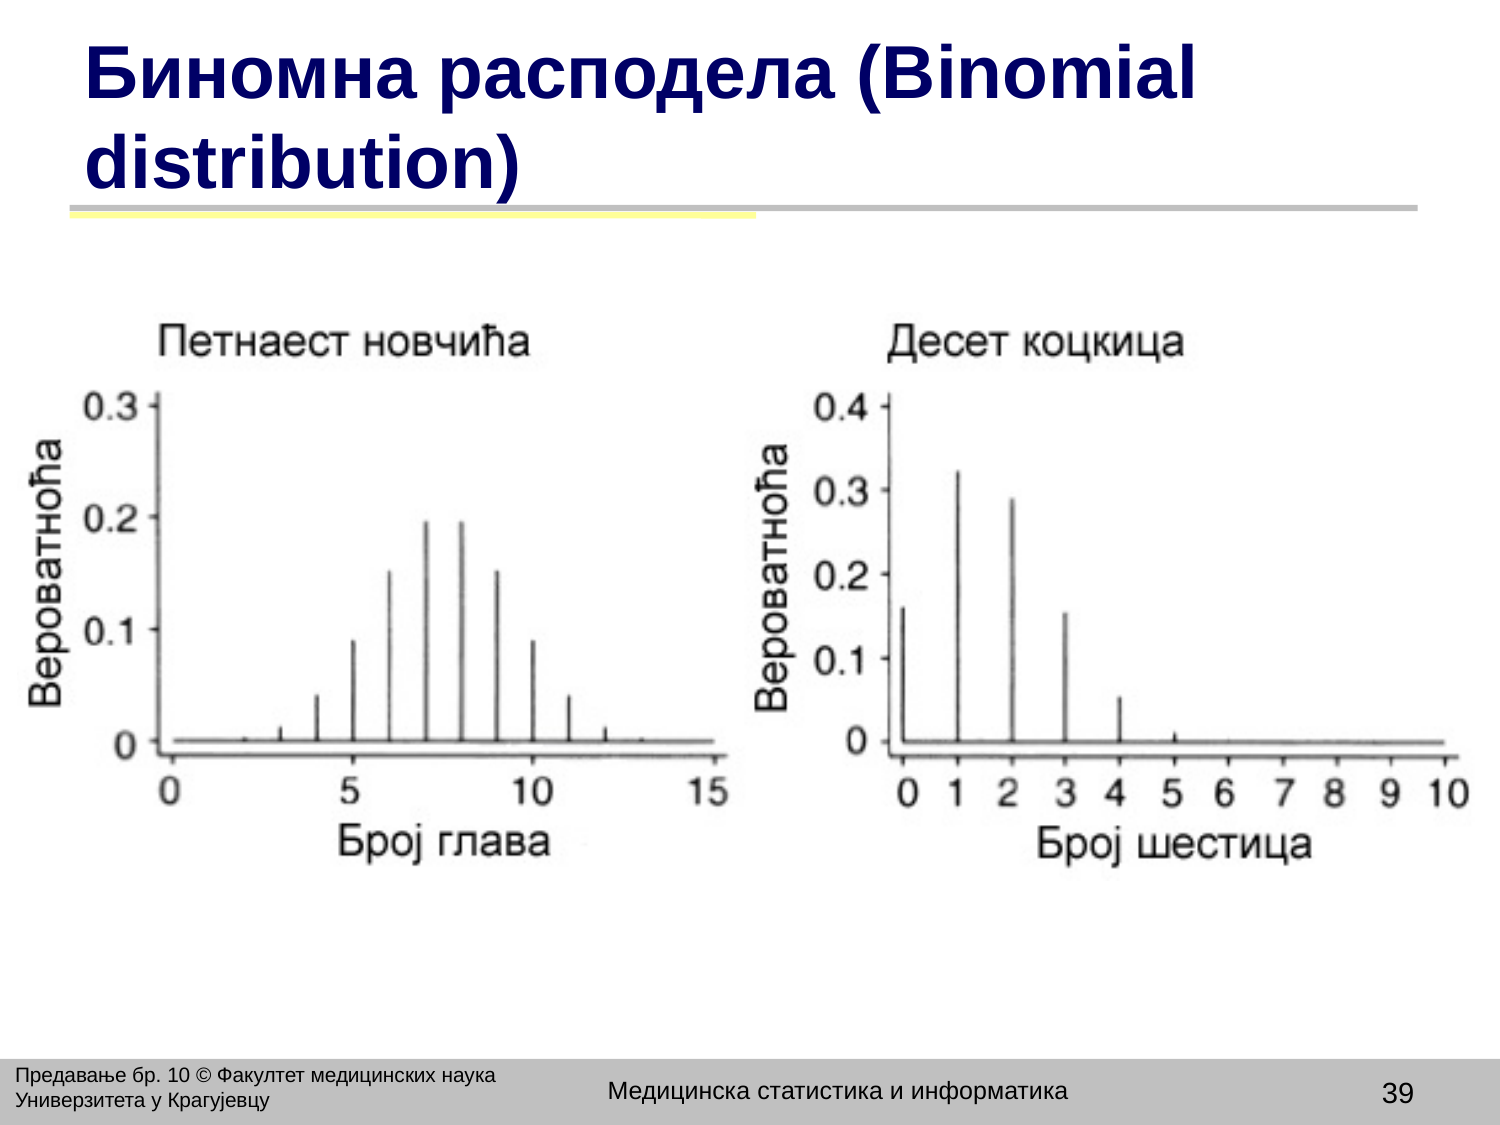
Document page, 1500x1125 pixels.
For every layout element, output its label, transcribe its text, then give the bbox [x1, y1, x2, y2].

slide_number Предавање бр. 10 © Факултет медицинских наука Универзитета у Крагујевцу [0, 1053, 626, 1108]
title Биномна расподела (Binomial distribution) [69, 19, 1426, 208]
footer Медицинска статистика и информатика [512, 1066, 1165, 1125]
slide_number 39 [1175, 1066, 1430, 1125]
picture [17, 312, 1484, 881]
